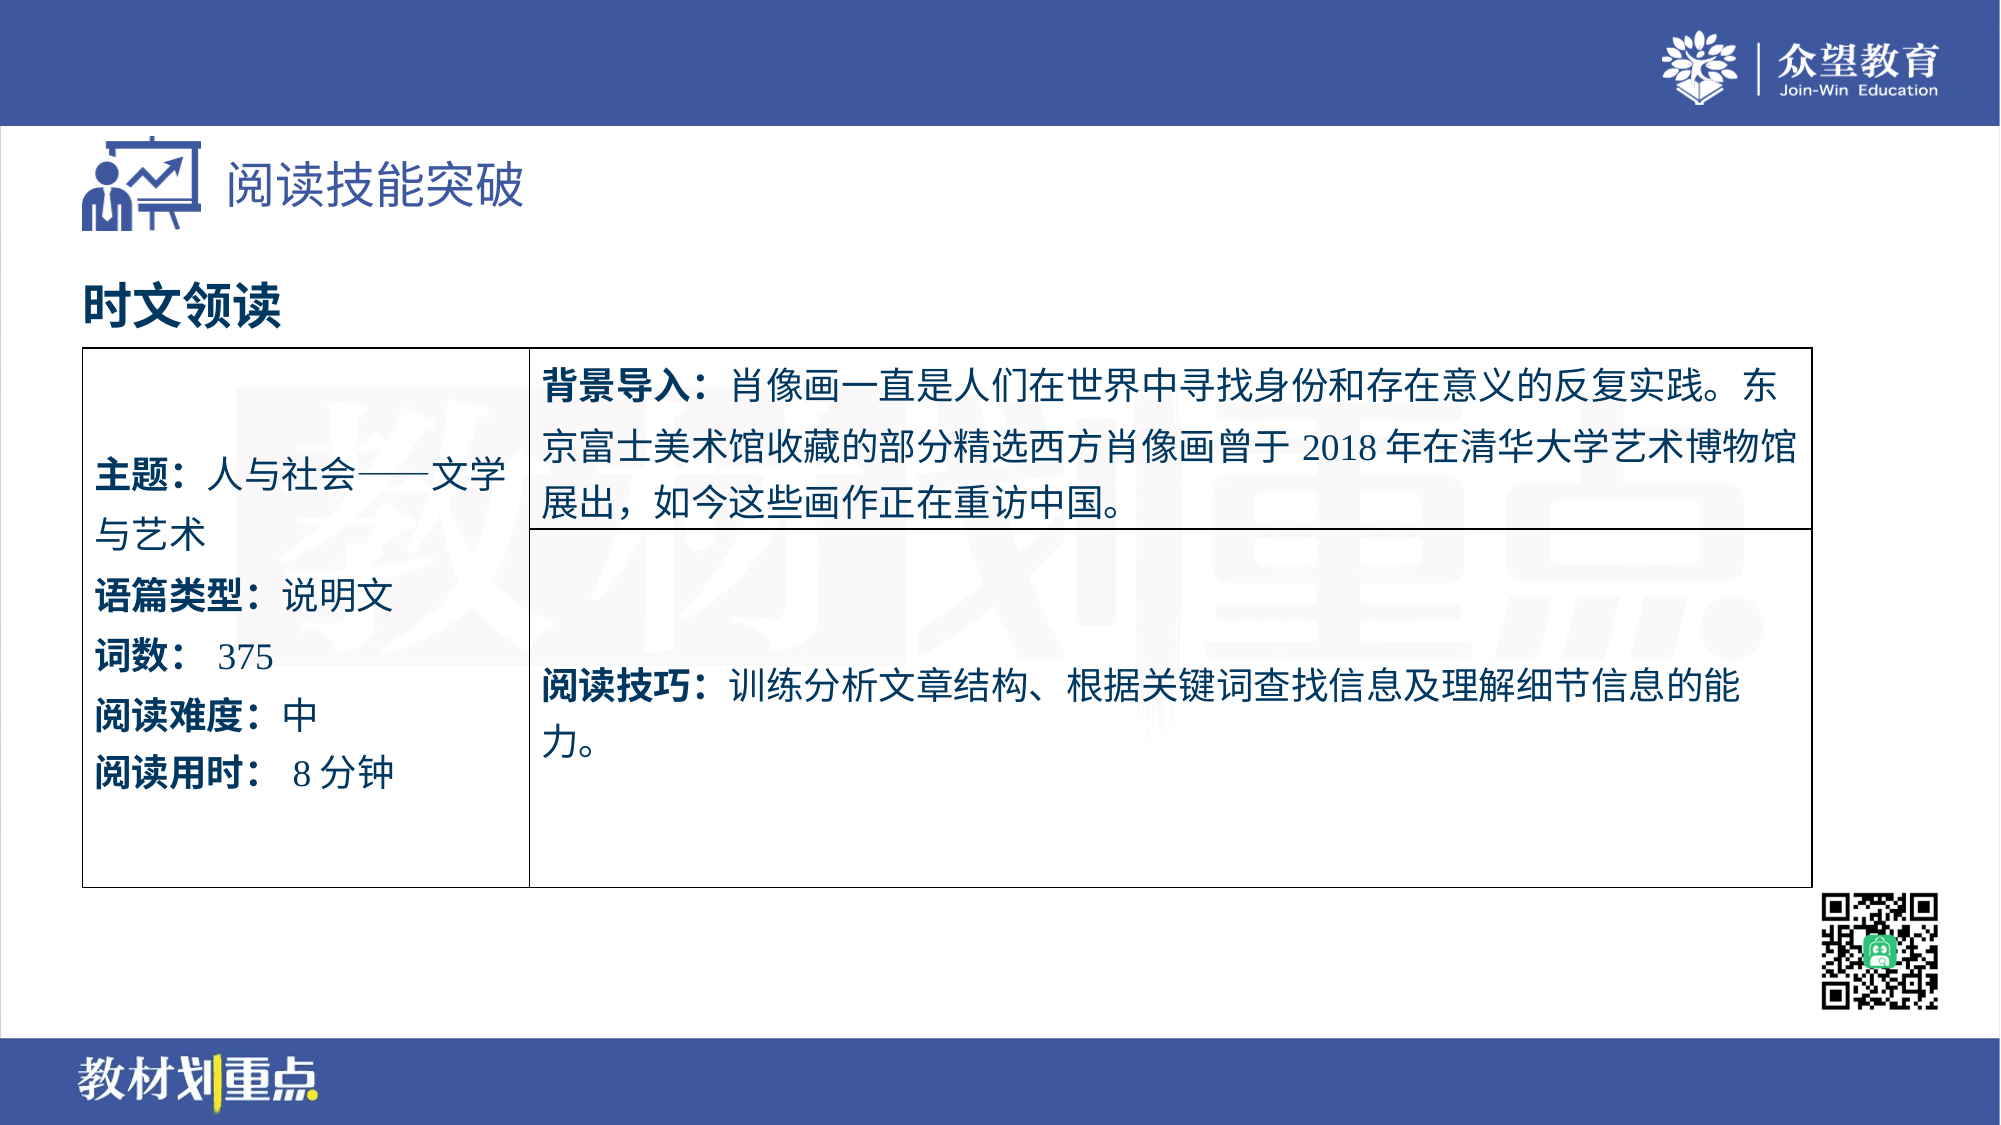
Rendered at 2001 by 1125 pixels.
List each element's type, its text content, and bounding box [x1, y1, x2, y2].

picture [0, 0, 2000, 1125]
text_box 时文领读 [82, 247, 1817, 395]
table_header 主题：人与社会——文学 与艺术 语篇类型：说明文 词数：375 阅读难度：中 阅读用时：8分钟 [83, 349, 529, 887]
table_cell 阅读技巧：训练分析文章结构、根据关键词查找信息及理解细节信息的能 力。 [530, 530, 1811, 887]
table_header 背景导入：肖像画一直是人们在世界中寻找身份和存在意义的反复实践。东 京富士美术馆收藏的部分精选西方肖像画曾于2018年在清华大学艺术博物馆 展出，如今这些画作正在重访中国。 [530, 349, 1811, 528]
